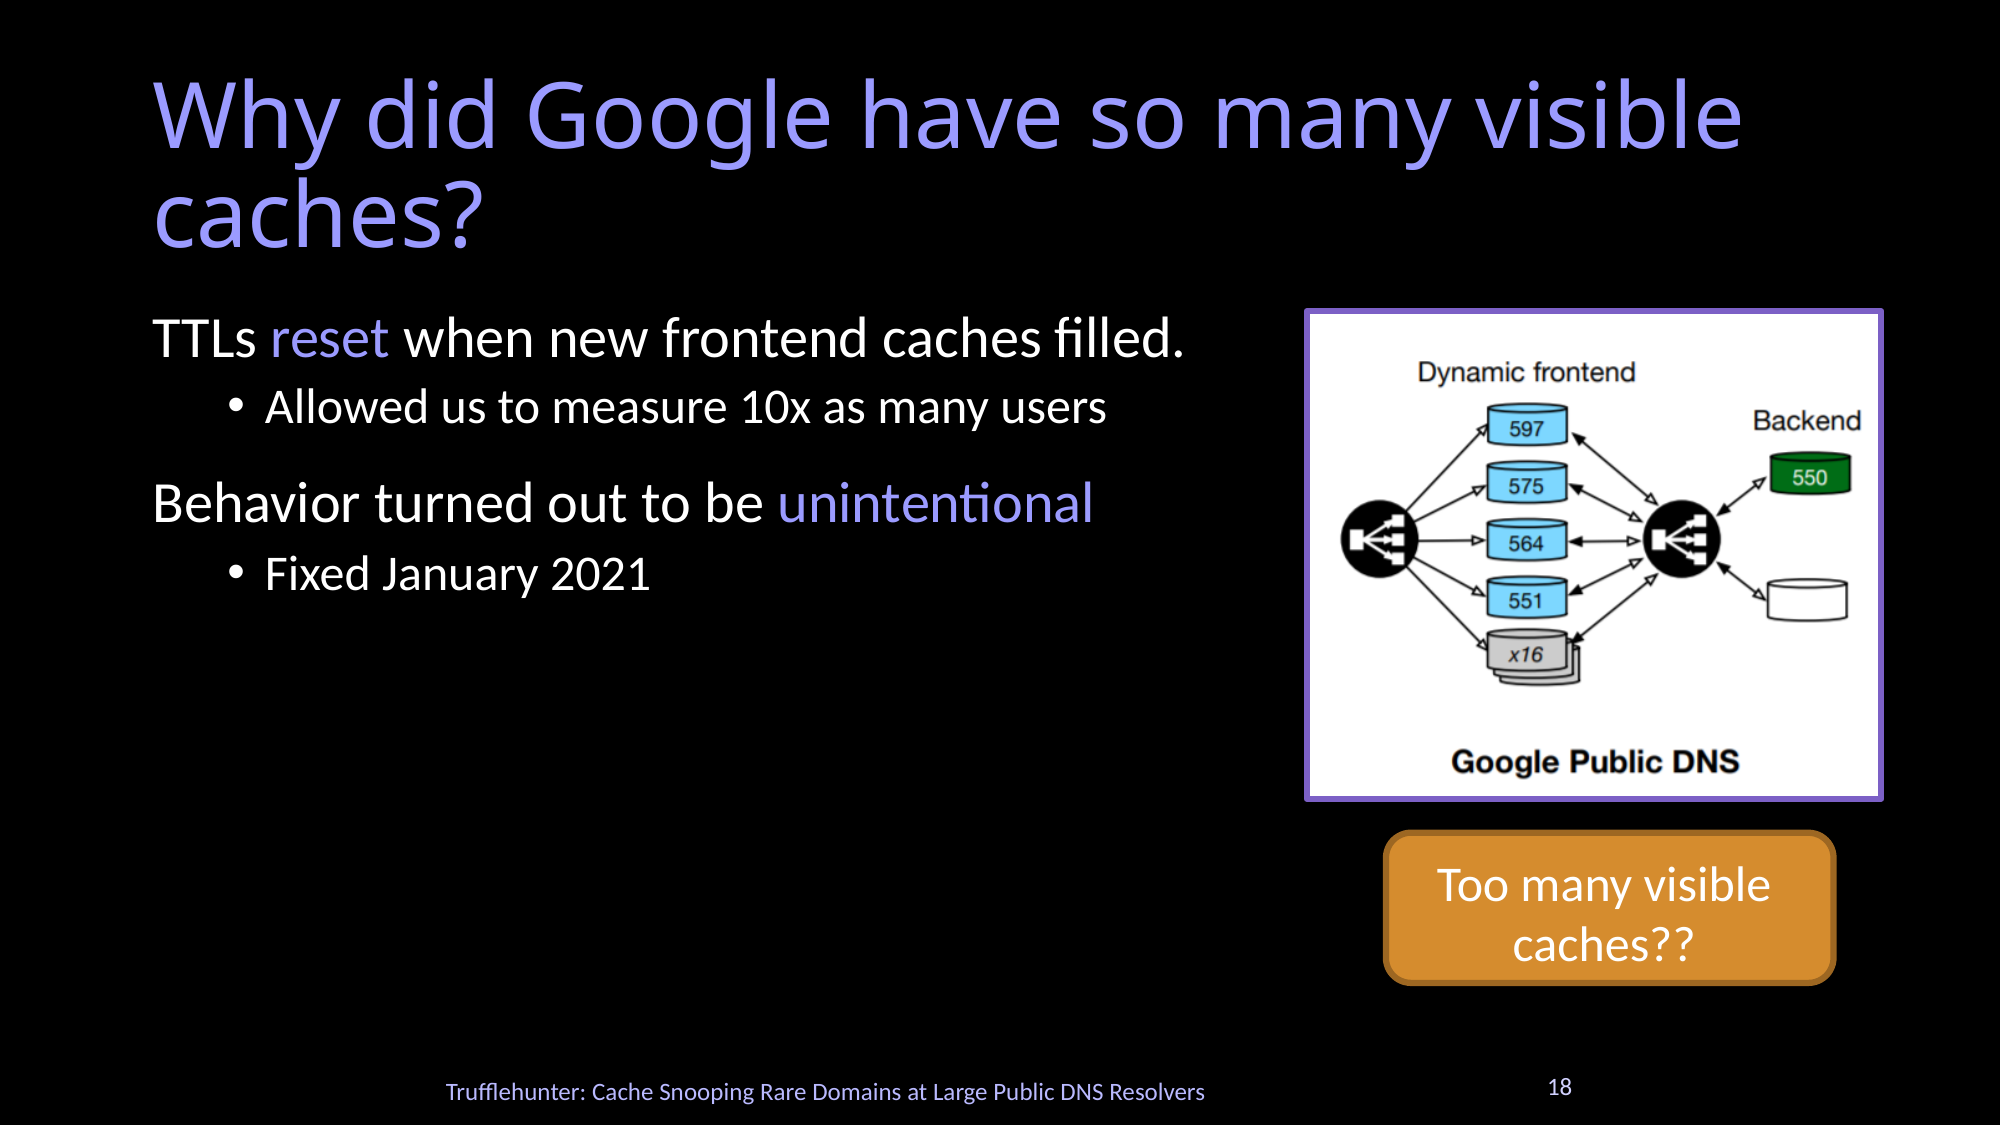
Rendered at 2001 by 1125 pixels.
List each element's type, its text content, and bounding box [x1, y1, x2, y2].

footer Trufflehunter: Cache Snooping Rare Domains at Large Public DNS Resolvers [412, 1060, 1240, 1121]
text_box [1385, 832, 1834, 983]
list TTLs reset when new frontend caches filled. Allowed us to measure 10x as many users Behavior turned out to be unintentional Fixed January 2021 [137, 299, 1299, 1014]
slide_number 18 [1137, 1055, 1588, 1116]
picture [1309, 314, 1879, 796]
title Why did Google have so many visible caches? [137, 59, 1863, 278]
